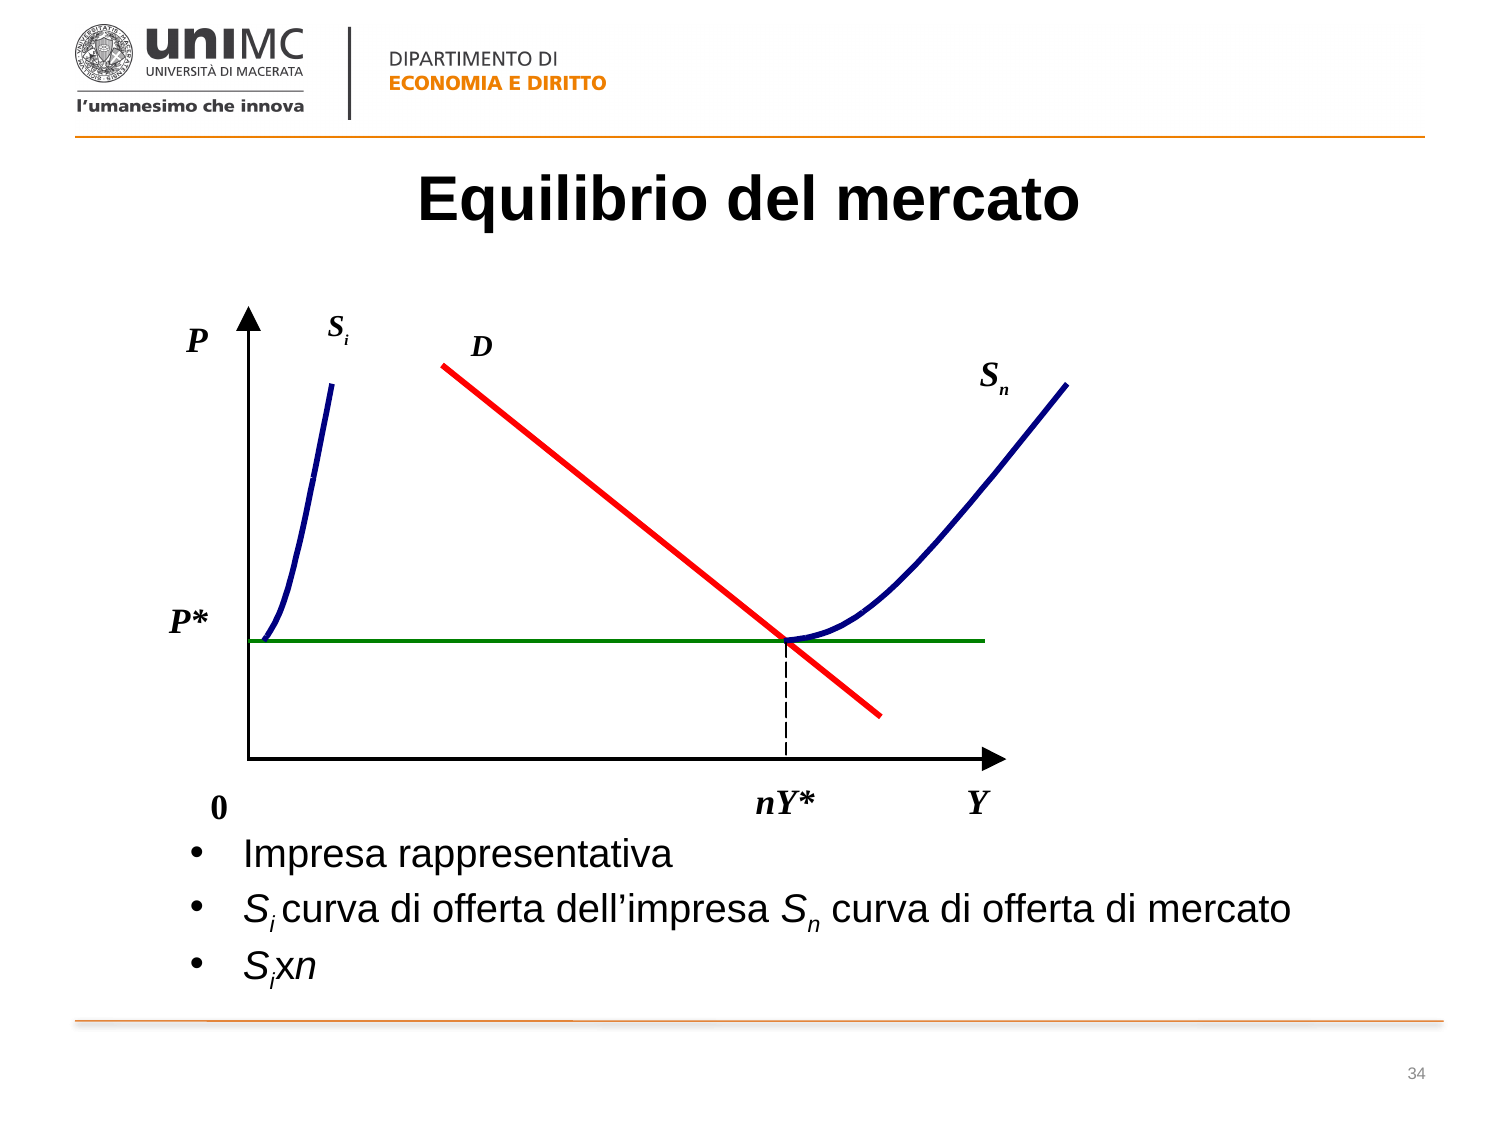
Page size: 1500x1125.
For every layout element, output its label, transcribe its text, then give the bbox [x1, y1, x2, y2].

title Equilibrio del mercato [75, 149, 1425, 241]
list Impresa rappresentativa Si curva di offerta dell’impresa Sn curva di offerta di mercato Sixn [174, 825, 1388, 1000]
picture [75, 24, 1425, 138]
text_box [124, 299, 1075, 877]
slide_number 34 [1091, 1042, 1442, 1103]
